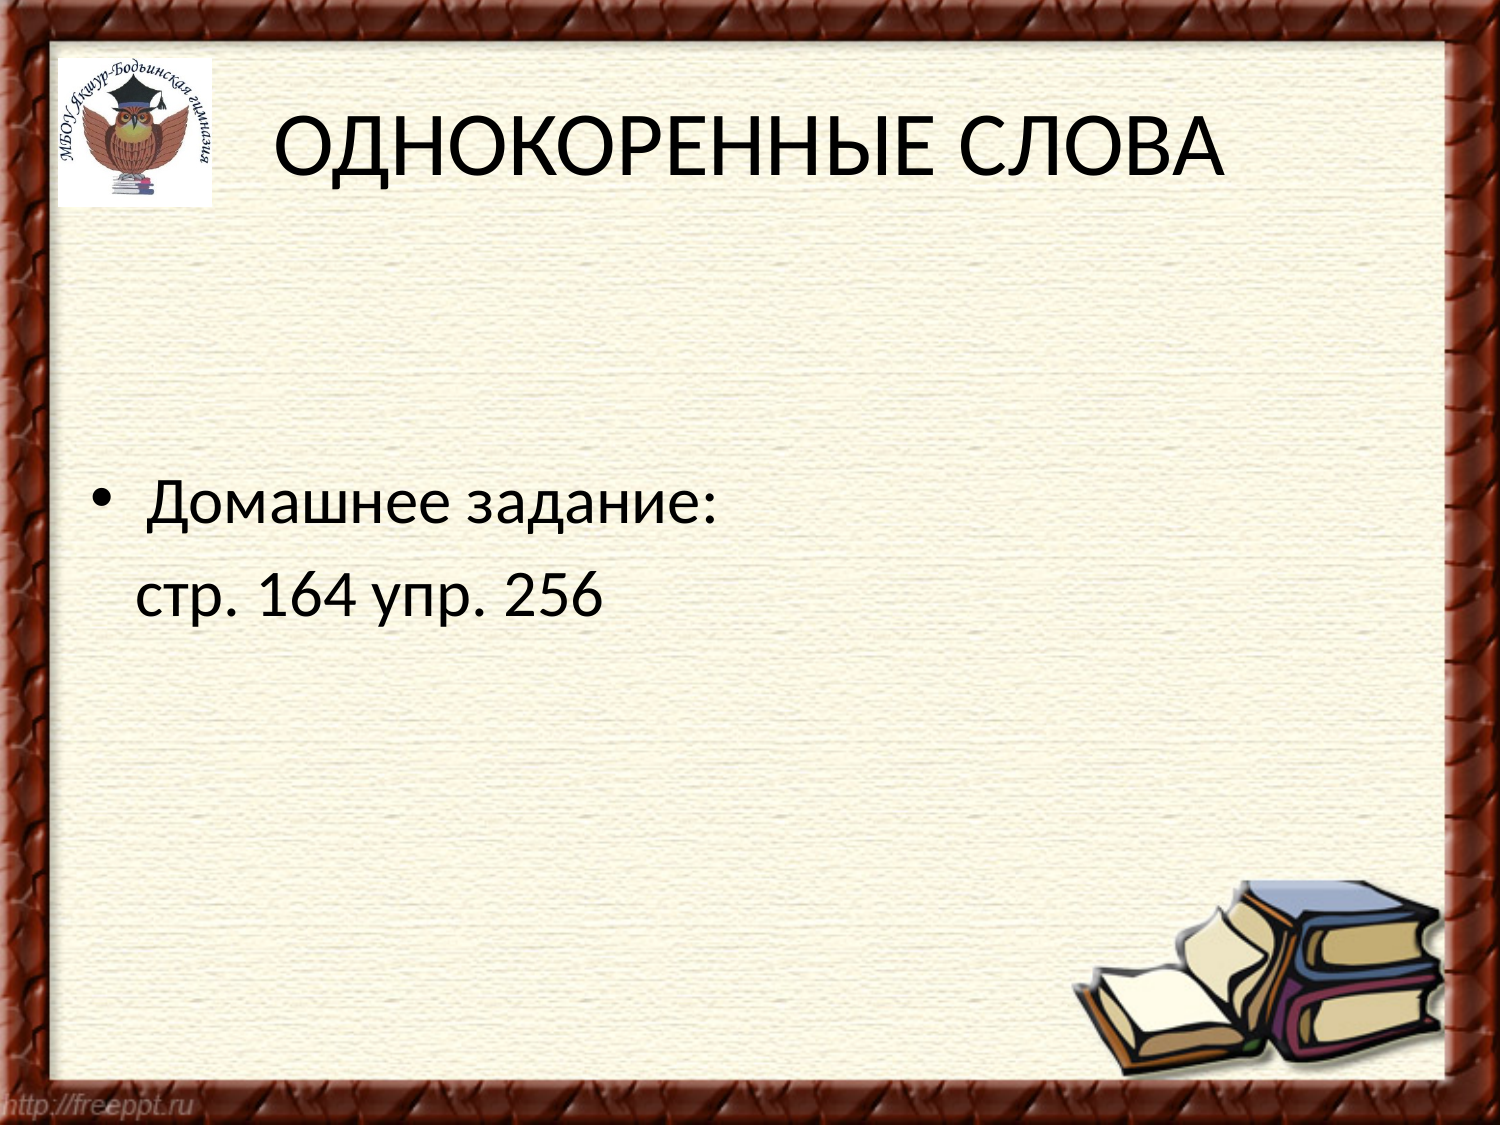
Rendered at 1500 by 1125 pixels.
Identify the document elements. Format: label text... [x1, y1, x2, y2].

picture [0, 0, 1500, 1125]
title ОДНОКОРЕННЫЕ СЛОВА [75, 45, 1425, 233]
list Домашнее задание: стр. 164 упр. 256 [75, 262, 1425, 1005]
